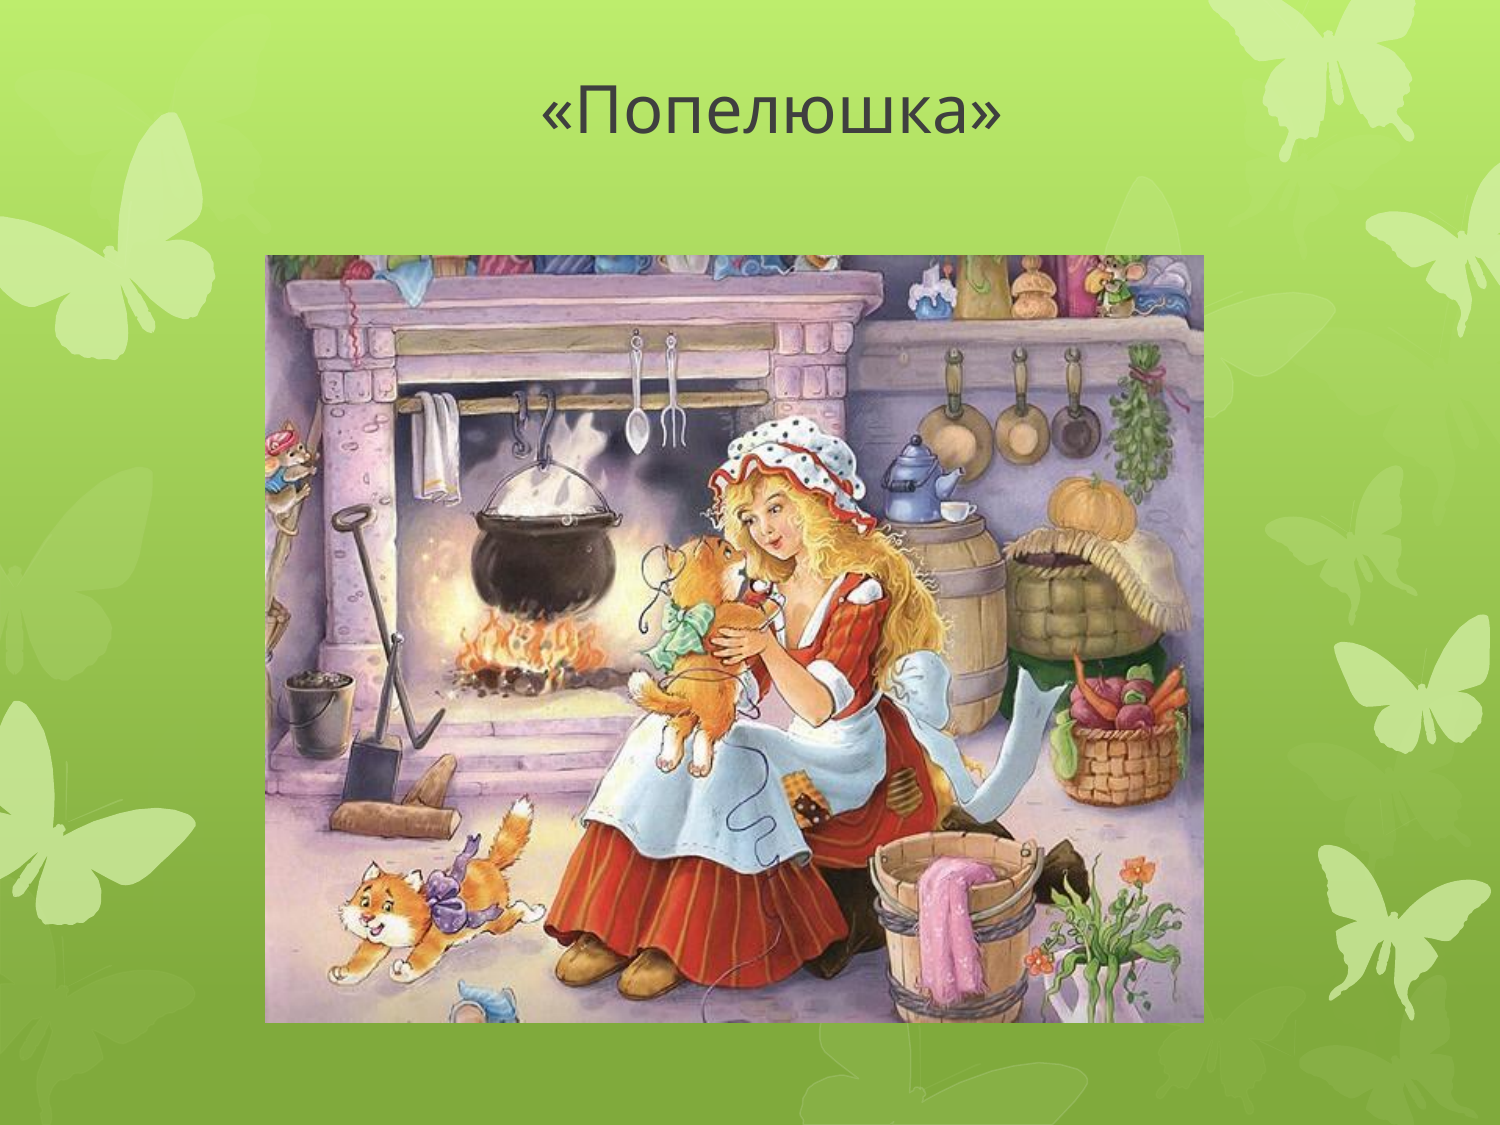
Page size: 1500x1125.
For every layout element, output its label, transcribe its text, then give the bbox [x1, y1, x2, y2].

title «Попелюшка» [525, 30, 1093, 183]
picture [265, 255, 1204, 1023]
